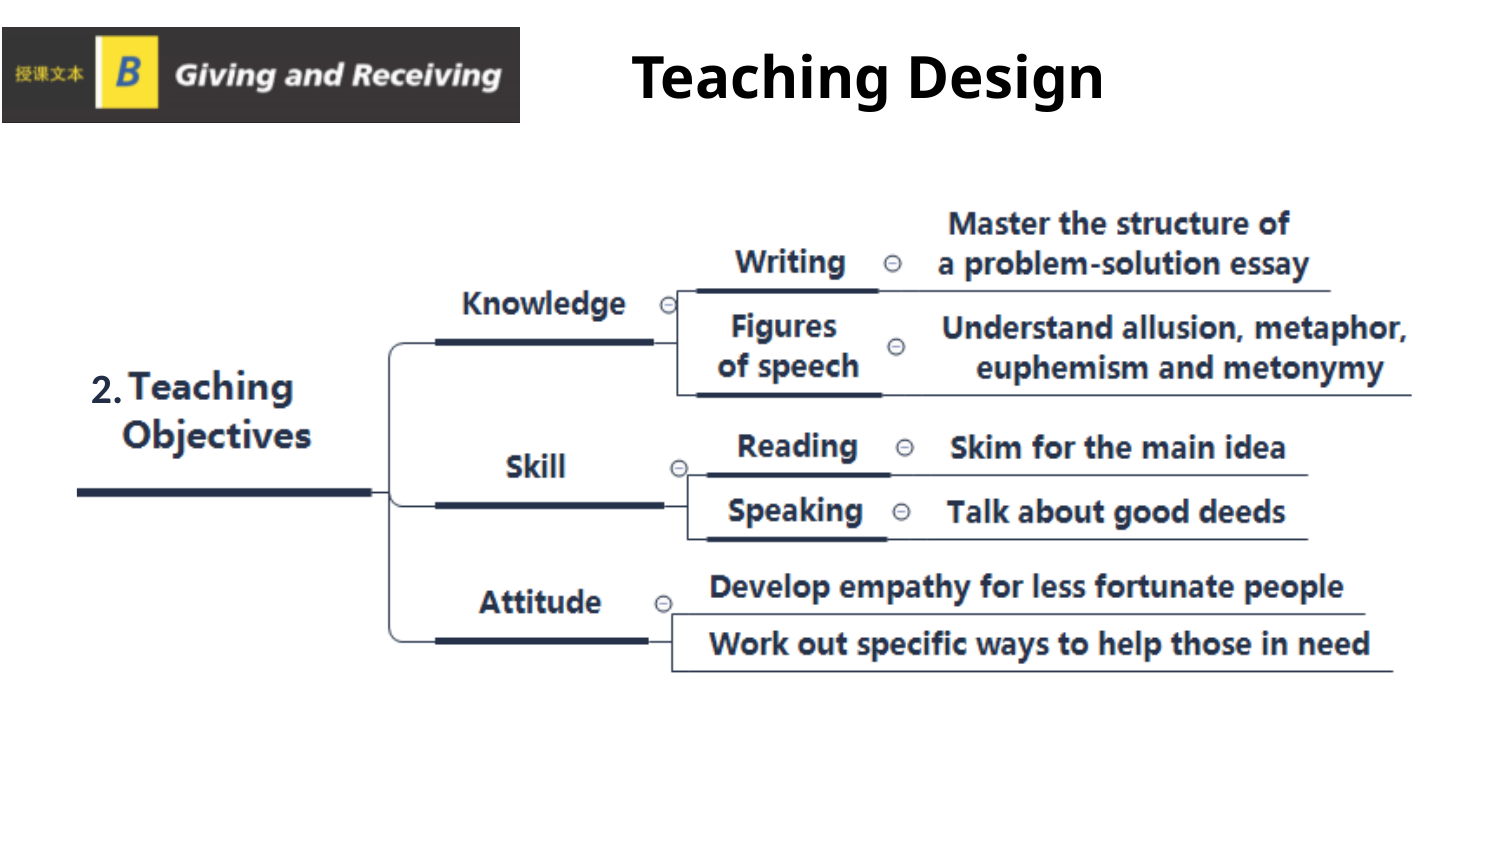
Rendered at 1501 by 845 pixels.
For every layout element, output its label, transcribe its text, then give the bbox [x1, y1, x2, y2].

picture [2, 27, 520, 123]
text_box [0, 26, 521, 124]
picture [76, 162, 1412, 730]
text_box Teaching Design [555, 32, 1182, 118]
